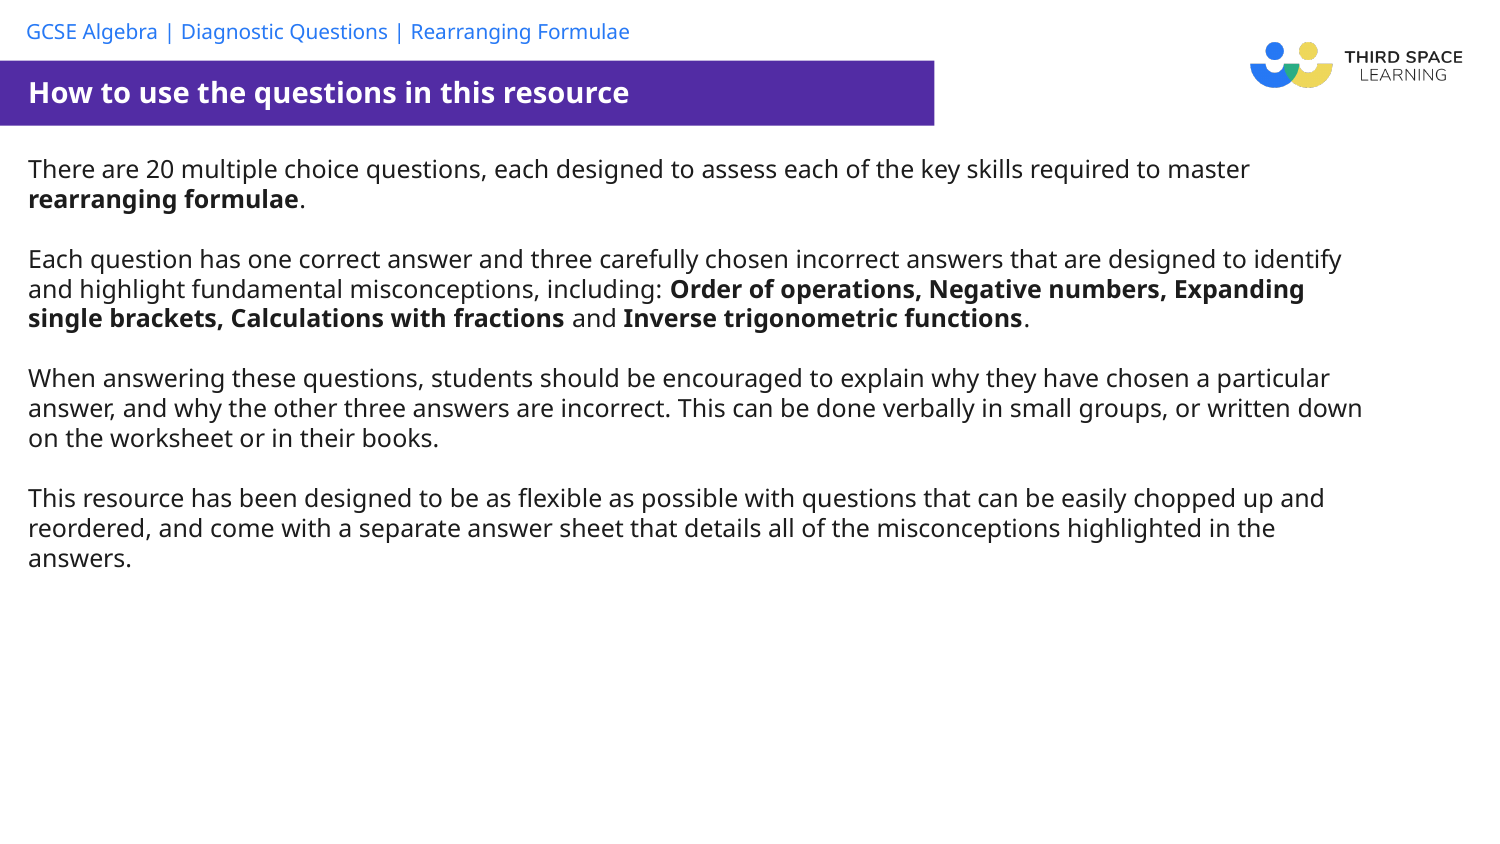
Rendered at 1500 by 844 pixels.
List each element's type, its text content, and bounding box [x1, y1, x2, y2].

text_box How to use the questions in this resource [13, 59, 658, 125]
text_box There are 20 multiple choice questions, each designed to assess each of the key skills required to master rearranging formulae. Each question has one correct answer and three carefully chosen incorrect answers that are designed to identify and highlight fundamental misconceptions, including: Order of operations, Negative numbers, Expanding single brackets, Calculations with fractions and Inverse trigonometric functions. When answering these questions, students should be encouraged to explain why they have chosen a particular answer, and why the other three answers are incorrect. This can be done verbally in small groups, or written down on the worksheet or in their books. This resource has been designed to be as flexible as possible with questions that can be easily chopped up and reordered, and come with a separate answer sheet that details all of the misconceptions highlighted in the answers. [13, 135, 1403, 709]
picture [1250, 33, 1465, 99]
